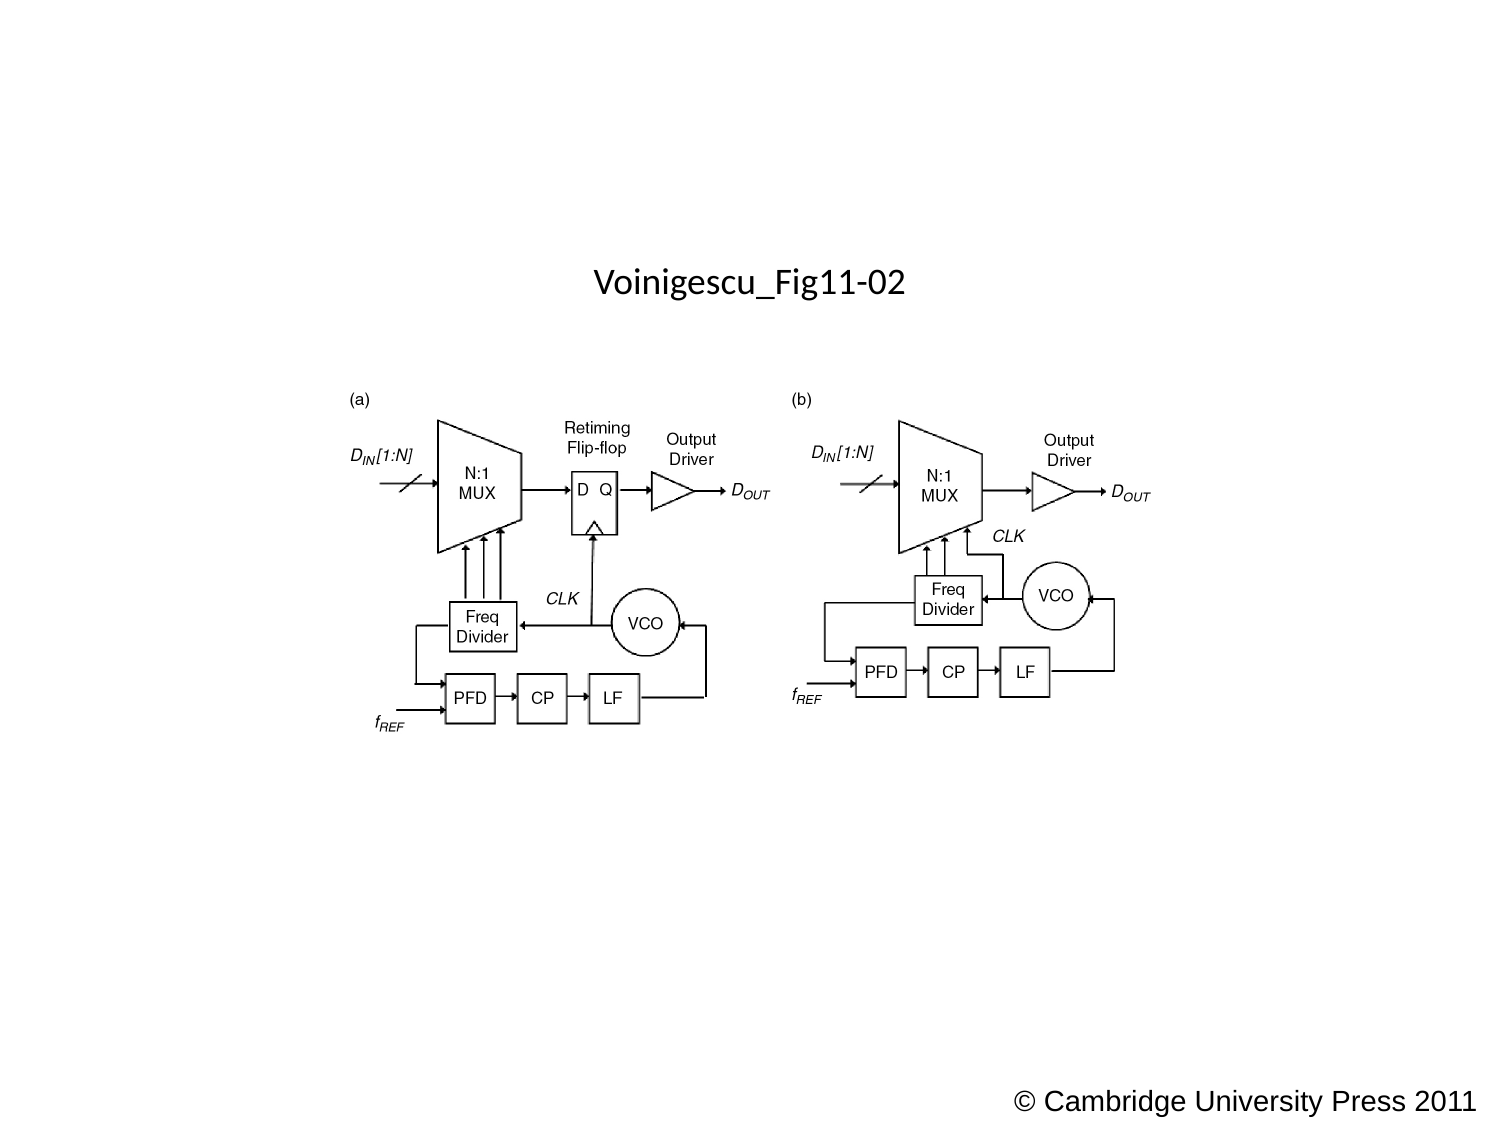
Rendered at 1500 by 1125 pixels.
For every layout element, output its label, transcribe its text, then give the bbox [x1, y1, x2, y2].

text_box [349, 249, 1151, 735]
text_box © Cambridge University Press 2011 [907, 1074, 1493, 1125]
